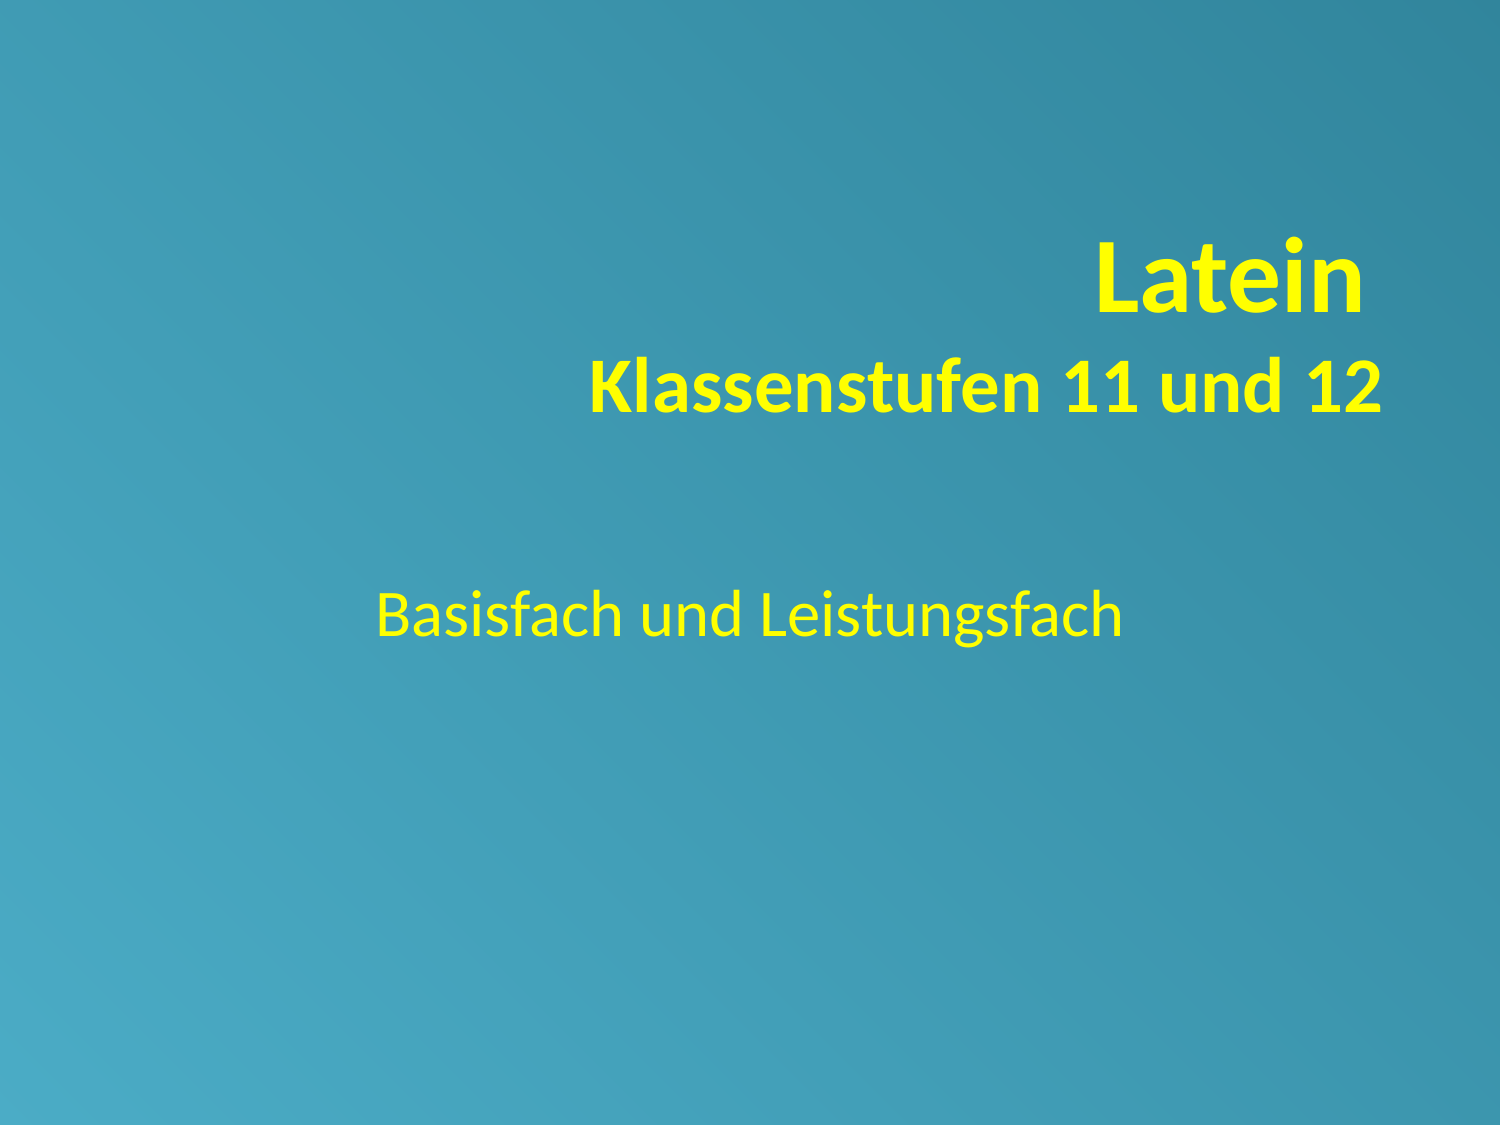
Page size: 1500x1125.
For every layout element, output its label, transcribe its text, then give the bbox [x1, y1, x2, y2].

title Latein Klassenstufen 11 und 12 [123, 196, 1399, 438]
subtitle Basisfach und Leistungsfach [360, 562, 1422, 756]
